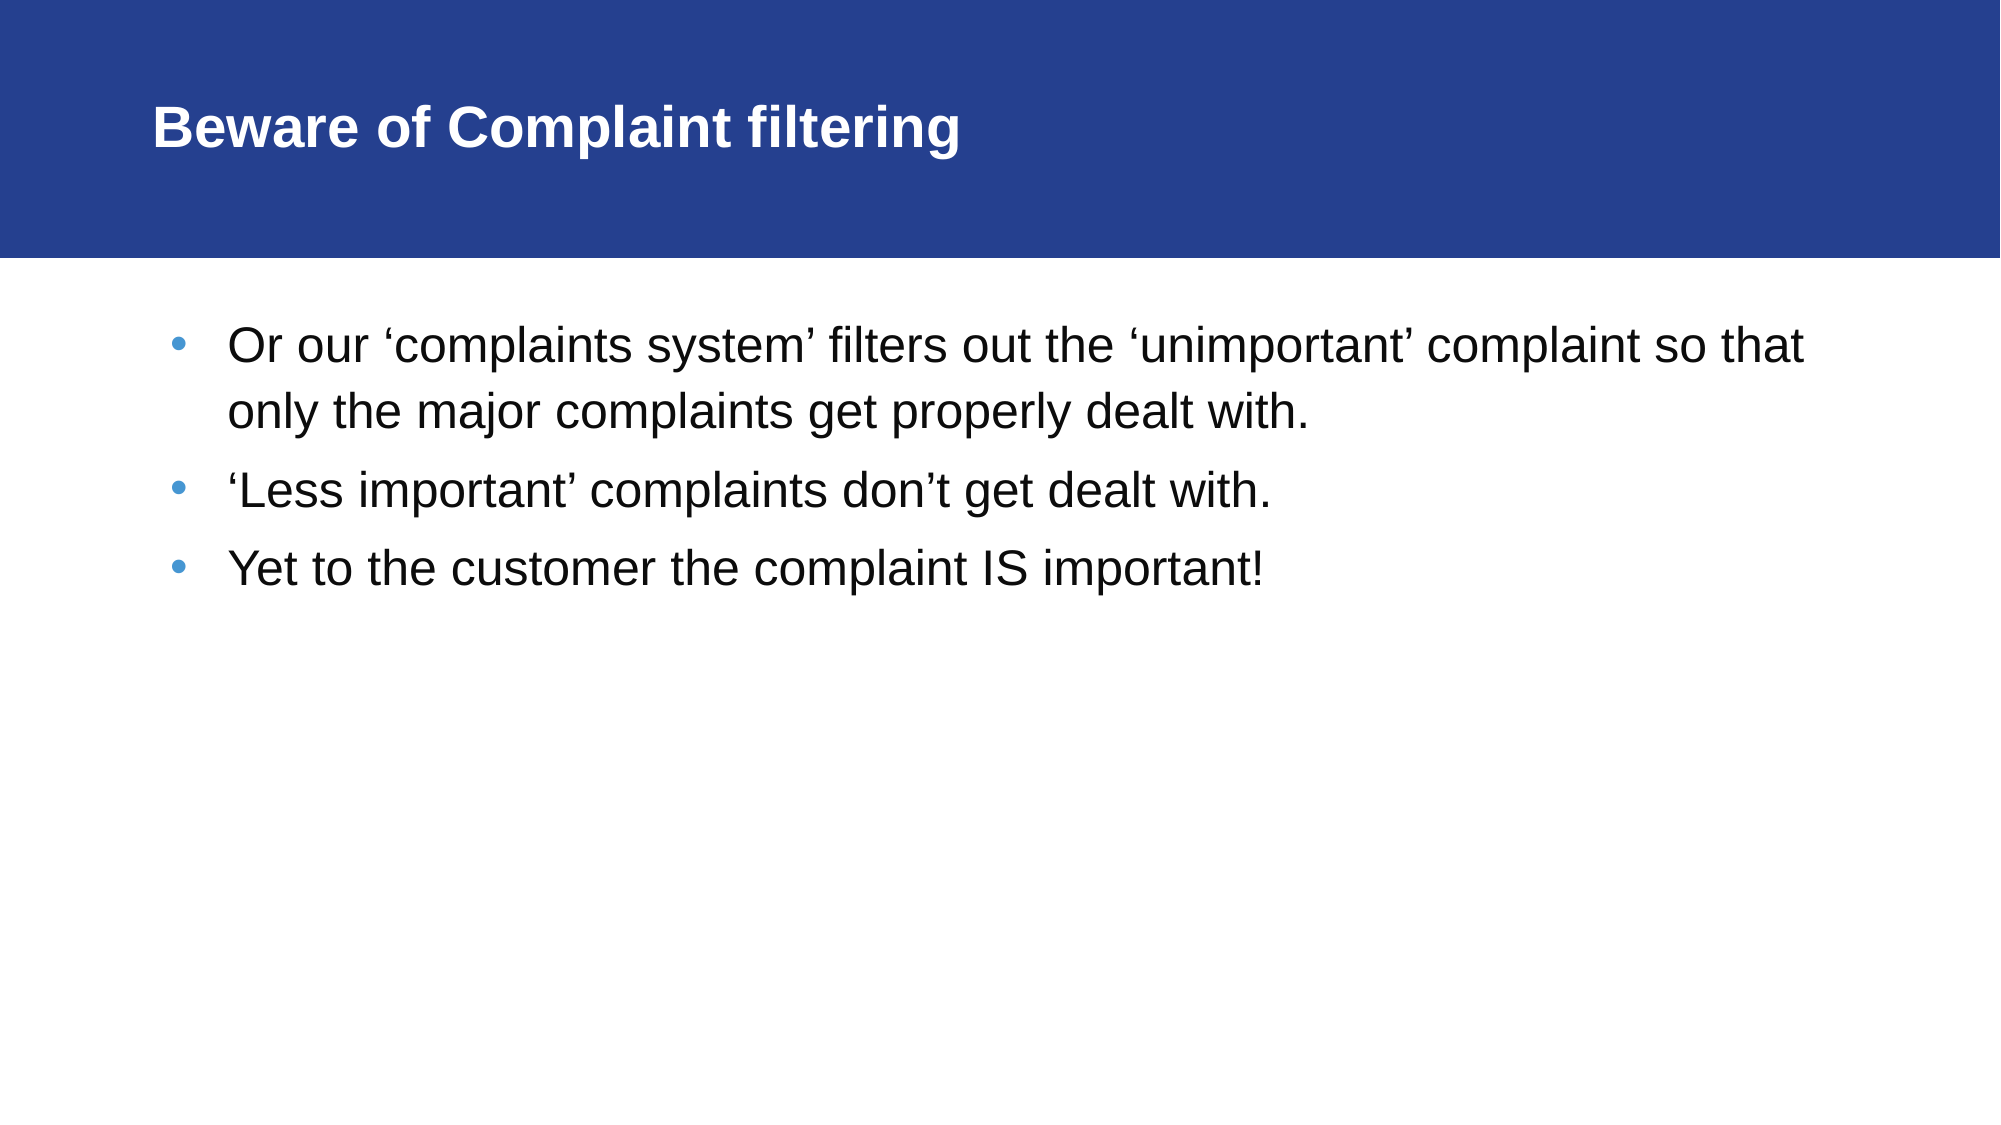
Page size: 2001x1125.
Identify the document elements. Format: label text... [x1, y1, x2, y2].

title Beware of Complaint filtering [137, 20, 1863, 238]
list Or our ‘complaints system’ filters out the ‘unimportant’ complaint so that only the major complaints get properly dealt with. ‘Less important’ complaints don’t get dealt with. Yet to the customer the complaint IS important! [137, 299, 1863, 1025]
